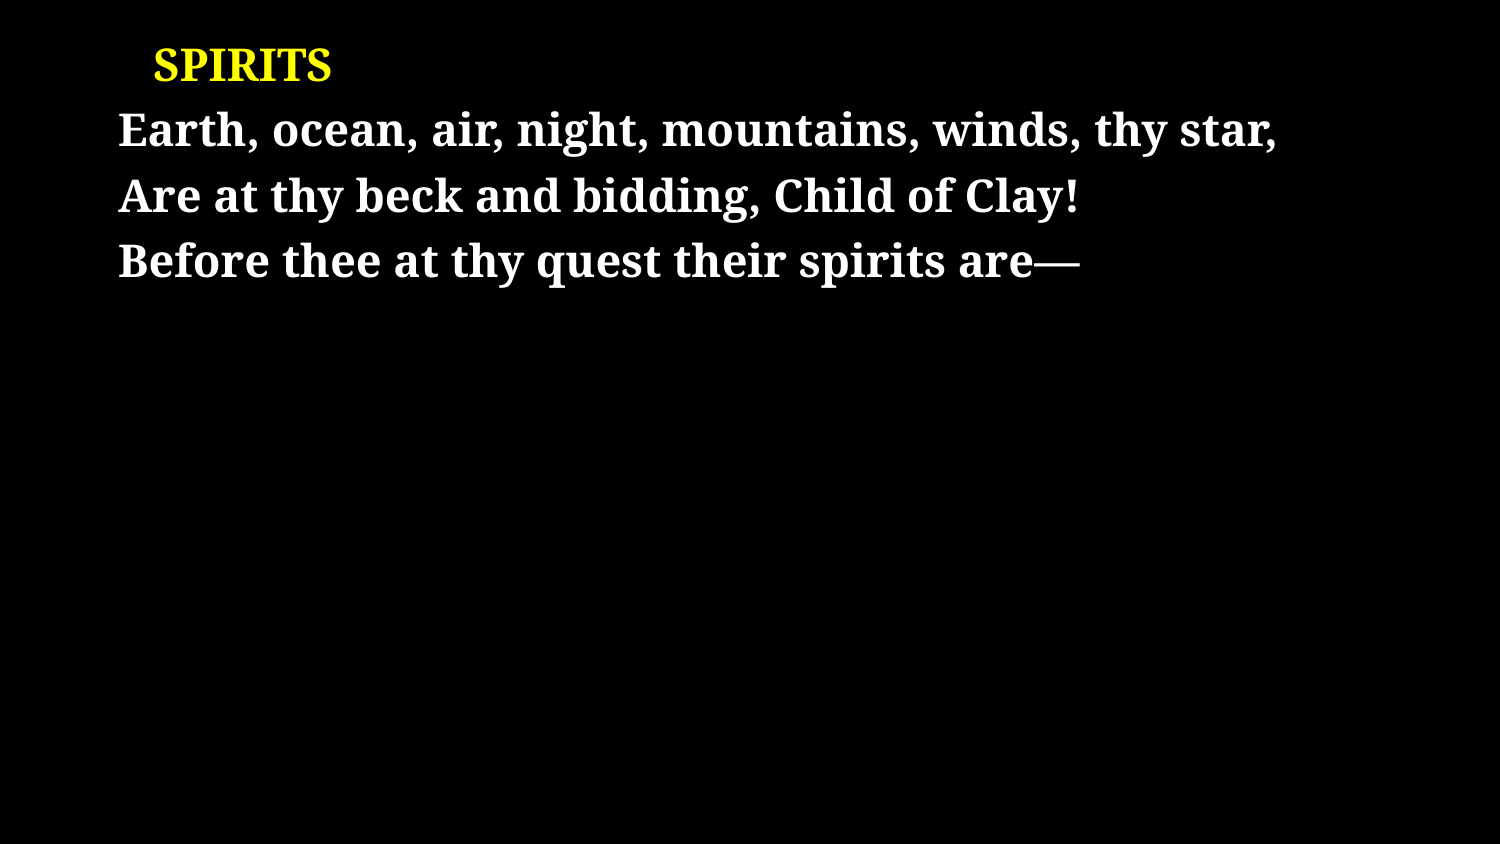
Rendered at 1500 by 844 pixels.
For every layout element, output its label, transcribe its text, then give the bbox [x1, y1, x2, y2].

title SPIRITS Earth, ocean, air, night, mountains, winds, thy star, Are at thy beck and bidding, Child of Clay! Before thee at thy quest their spirits are— [103, 17, 1397, 299]
